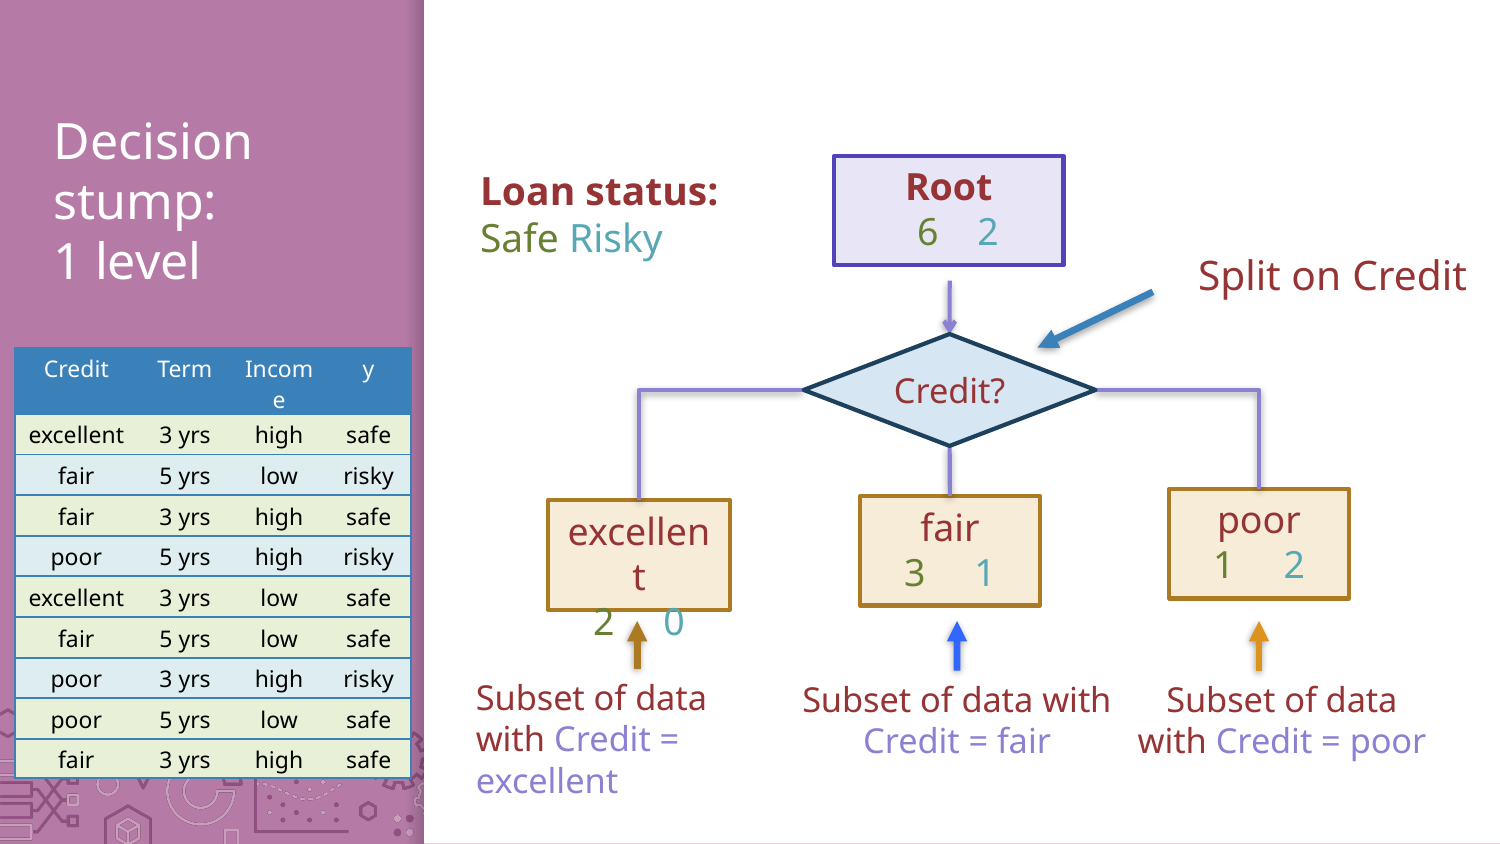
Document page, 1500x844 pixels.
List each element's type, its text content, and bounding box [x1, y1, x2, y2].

title Decision stump: 1 level [38, 94, 375, 347]
table_cell safe [326, 699, 410, 738]
table_cell high [232, 537, 326, 575]
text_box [1112, 620, 1452, 770]
text_box Loan status: Safe Risky [465, 159, 744, 268]
table_cell high [232, 659, 326, 697]
table_cell 5 yrs [138, 699, 232, 738]
table_cell 3 yrs [138, 577, 232, 616]
table_cell safe [326, 415, 410, 454]
text_box Root 6 2 [832, 154, 1066, 267]
table_cell fair [16, 618, 138, 657]
table_cell 3 yrs [138, 496, 232, 535]
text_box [781, 620, 1111, 770]
table_header Credit [16, 349, 138, 413]
table_cell safe [326, 496, 410, 535]
table_cell risky [326, 659, 410, 697]
table_cell 5 yrs [138, 618, 232, 657]
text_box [547, 280, 1096, 610]
table_cell high [232, 415, 326, 454]
table_header y [326, 349, 410, 413]
table_cell fair [16, 496, 138, 535]
table_cell low [232, 455, 326, 494]
table_cell excellent [16, 577, 138, 616]
table_cell poor [16, 537, 138, 575]
table_cell excellent [16, 415, 138, 454]
table_header Term [138, 349, 232, 413]
table_cell risky [326, 537, 410, 575]
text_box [1100, 389, 1350, 599]
table_cell high [232, 740, 326, 777]
picture [0, 701, 424, 844]
table_cell poor [16, 699, 138, 738]
table_cell safe [326, 618, 410, 657]
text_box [1037, 291, 1154, 348]
text_box Split on Credit [1183, 242, 1500, 307]
table_cell 3 yrs [138, 659, 232, 697]
table_cell 3 yrs [138, 415, 232, 454]
table_header Income [232, 349, 326, 413]
table_cell 5 yrs [138, 455, 232, 494]
table_cell fair [16, 740, 138, 777]
table_cell safe [326, 740, 410, 777]
table_cell 3 yrs [138, 740, 232, 777]
table_cell low [232, 618, 326, 657]
table_cell poor [16, 659, 138, 697]
table_cell low [232, 699, 326, 738]
table_cell low [232, 577, 326, 616]
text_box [460, 620, 780, 768]
table_cell 5 yrs [138, 537, 232, 575]
table_cell risky [326, 455, 410, 494]
table_cell high [232, 496, 326, 535]
table_cell fair [16, 455, 138, 494]
table_cell safe [326, 577, 410, 616]
